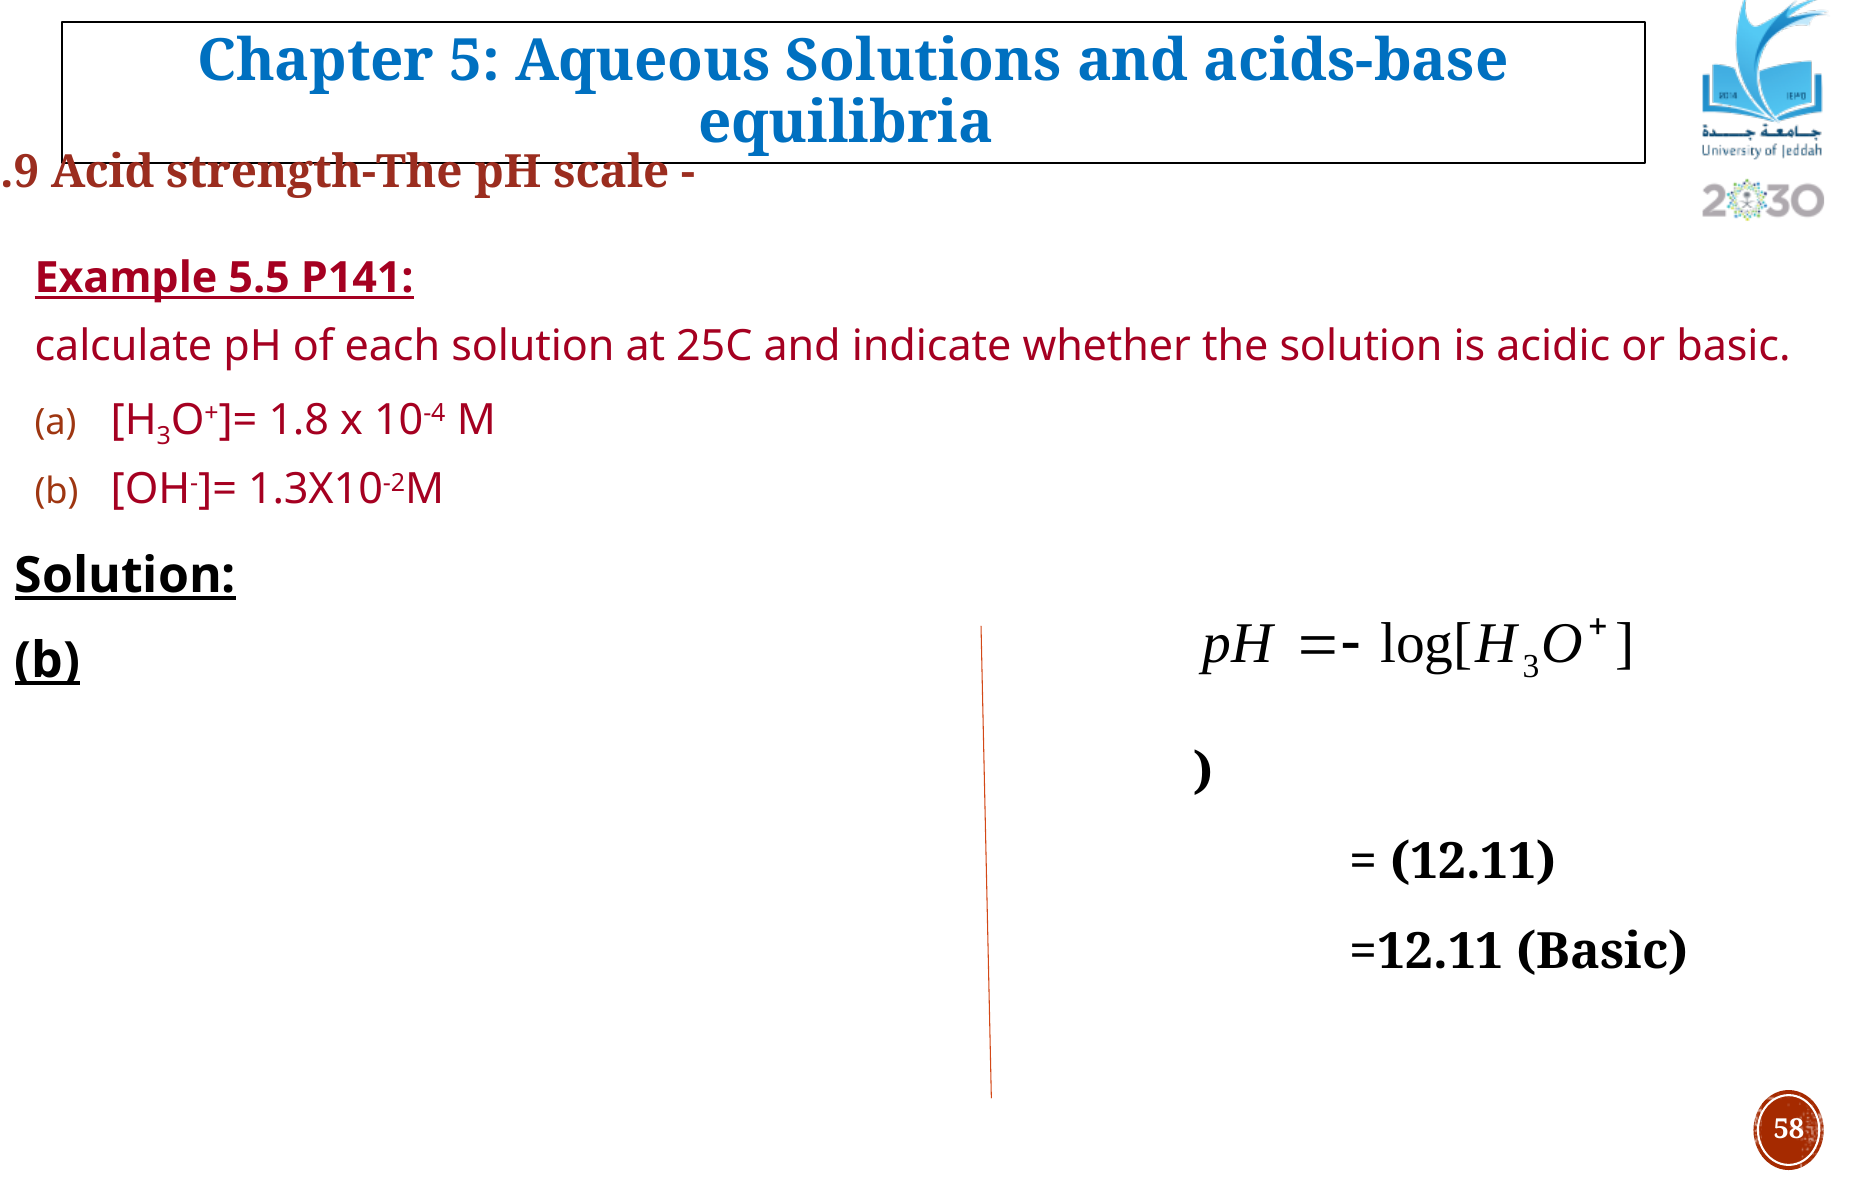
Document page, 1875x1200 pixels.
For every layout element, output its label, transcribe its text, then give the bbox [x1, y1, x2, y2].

list Example 5.5 P141: calculate pH of each solution at 25C and indicate whether the solution is acidic or basic. [H3O+]= 1.8 x 10-4 M [OH-]= 1.3X10-2M [0, 247, 1846, 525]
text_box 5.9 Acid strength-The pH scale - [0, 134, 723, 205]
slide_number 58 [1739, 1097, 1838, 1162]
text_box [1189, 603, 1639, 689]
text_box Chapter 5: Aqueous Solutions and acids-base equilibria [61, 21, 1646, 164]
text_box Acid and Base Strength [137, 0, 1680, 129]
text_box Solution: (b) [0, 534, 1449, 695]
picture [1681, 0, 1846, 227]
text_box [983, 628, 989, 1096]
